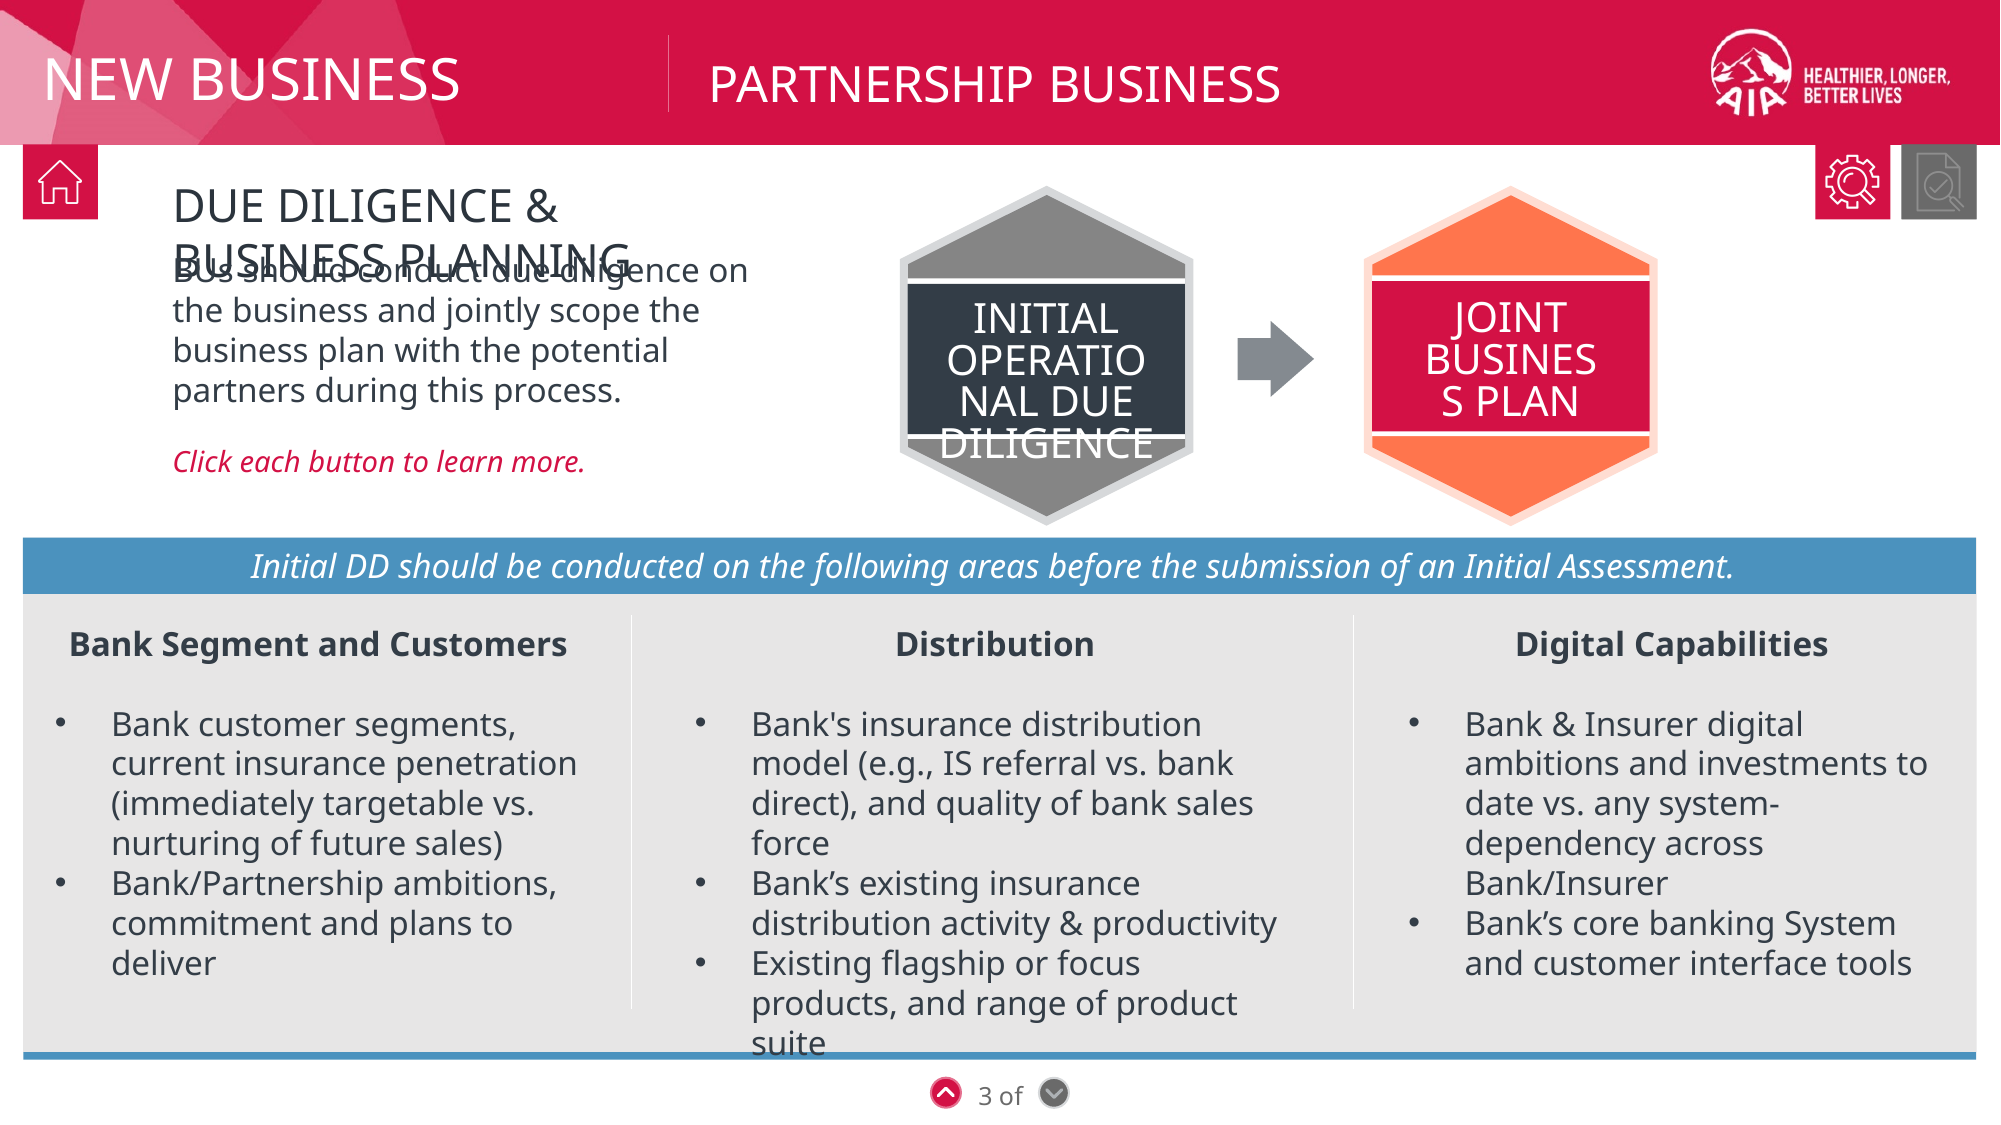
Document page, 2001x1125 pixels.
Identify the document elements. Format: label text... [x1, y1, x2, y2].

text_box DUE DILIGENCE & BUSINESS PLANNING [157, 220, 794, 295]
text_box BUs should conduct due diligence on the business and jointly scope the business plan with the potential partners during this process. ​ [157, 241, 772, 417]
picture [0, 0, 2000, 145]
text_box [1311, 1051, 1977, 1061]
text_box [22, 537, 1977, 595]
text_box Digital Capabilities Bank & Insurer digital ambitions and investments to date vs. any system-dependency across Bank/Insurer​ Bank’s core banking System and customer interface tools ​ [1393, 615, 1951, 990]
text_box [924, 1061, 1077, 1120]
text_box Click each button to learn more. [157, 436, 627, 487]
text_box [1363, 220, 1658, 527]
text_box Bank Segment and Customers Bank customer segments, current insurance penetration (immediately targetable vs. nurturing of future sales)​ Bank/Partnership ambitions, commitment and plans to deliver​ [40, 615, 597, 990]
text_box [22, 537, 1978, 1053]
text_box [22, 144, 1977, 220]
text_box Distribution Bank's insurance distribution model (e.g., IS referral vs. bank direct), and quality of bank sales force​ Bank’s existing insurance distribution activity & productivity​ Existing flagship or focus products, and range of product suite ​ [679, 615, 1311, 1110]
text_box [22, 1051, 679, 1061]
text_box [1237, 320, 1315, 397]
text_box Initial DD should be conducted on the following areas before the submission of an Initial Assessment. [37, 537, 1951, 593]
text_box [899, 220, 1194, 526]
